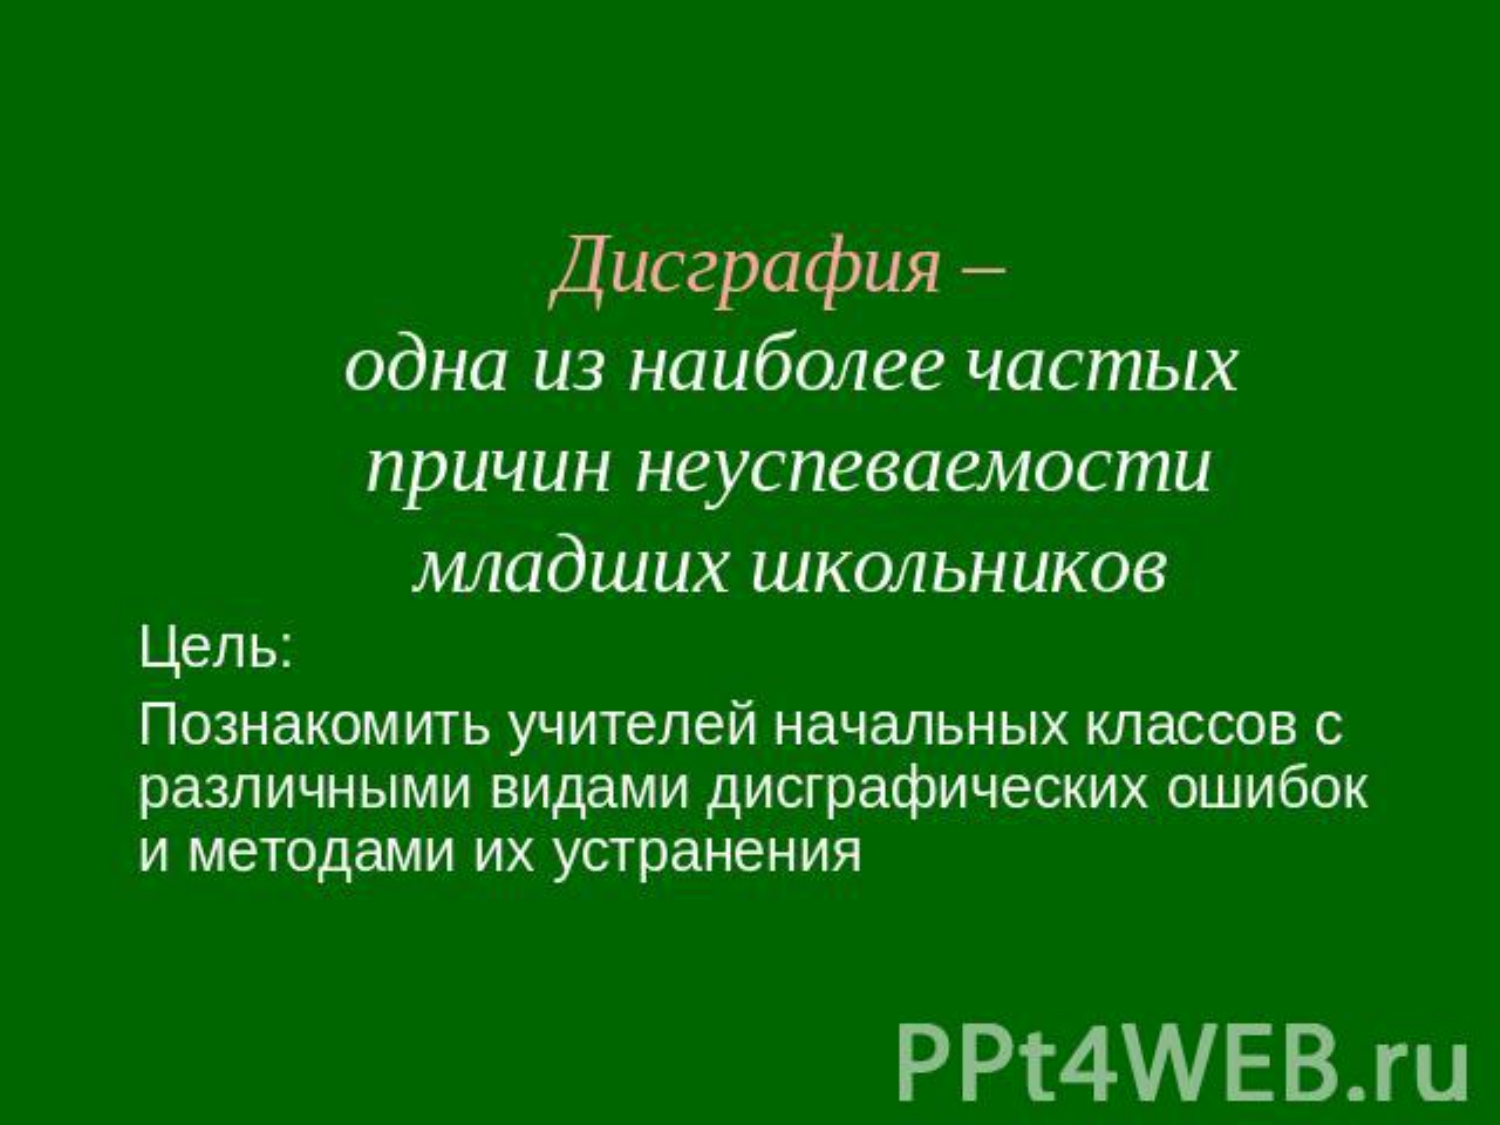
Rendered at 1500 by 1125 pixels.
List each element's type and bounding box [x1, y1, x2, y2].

list [0, 0, 1500, 1125]
